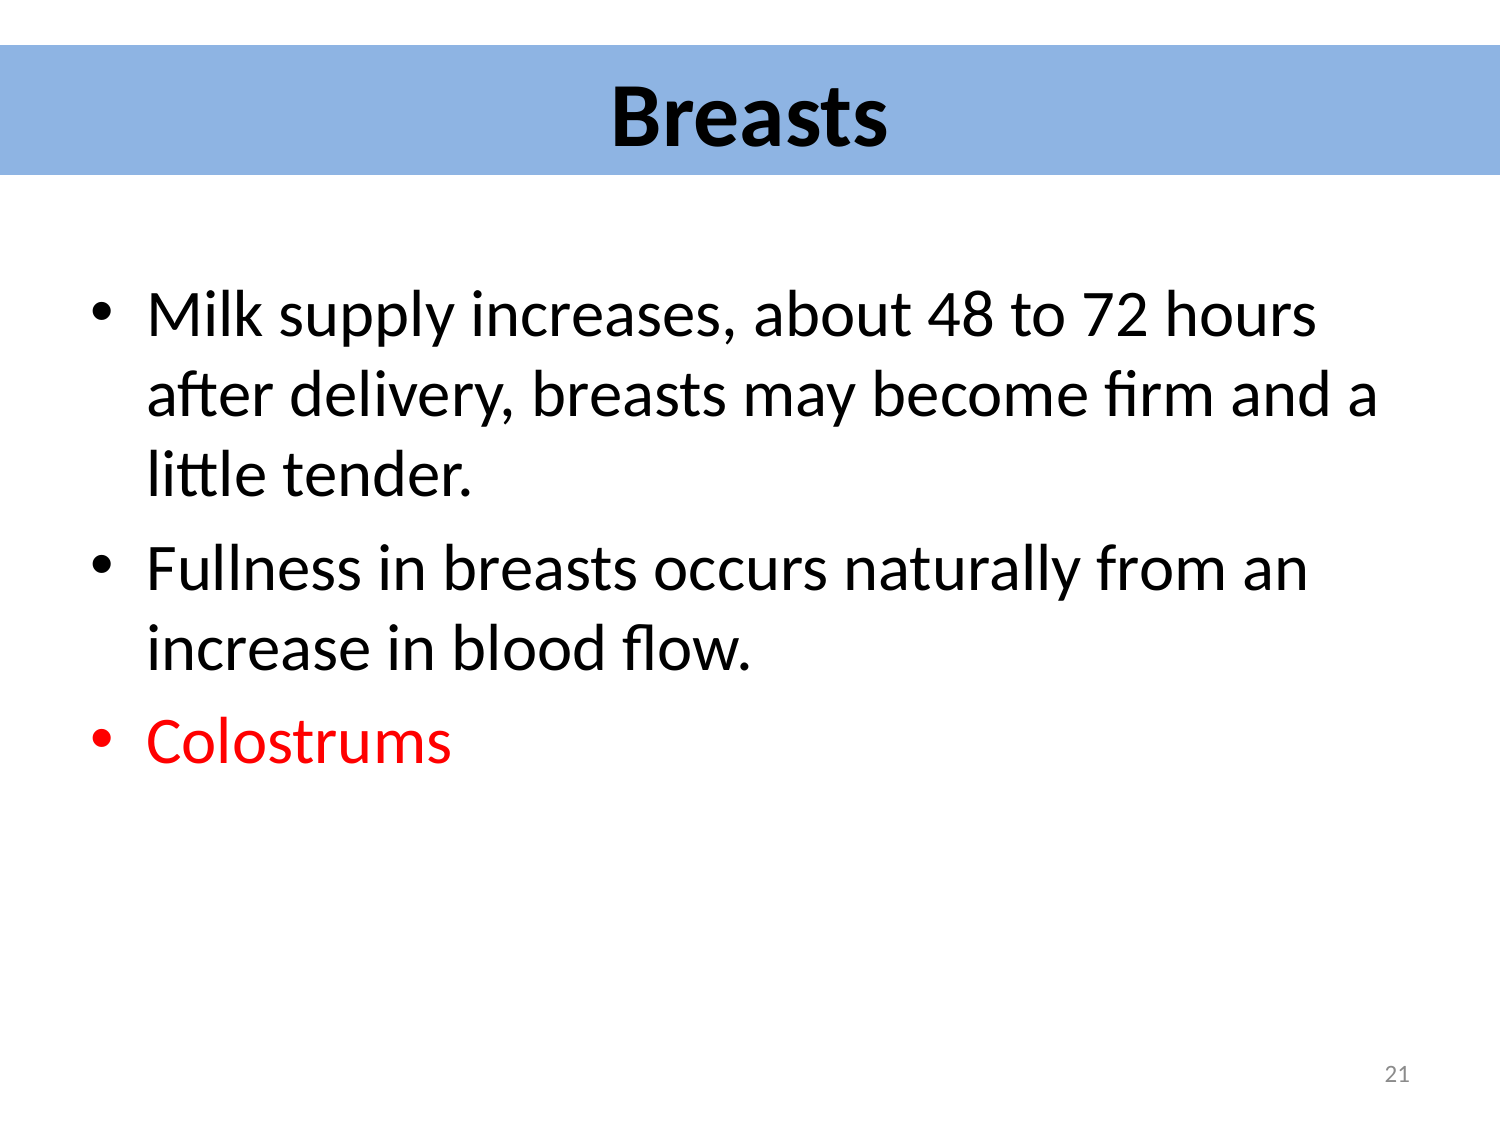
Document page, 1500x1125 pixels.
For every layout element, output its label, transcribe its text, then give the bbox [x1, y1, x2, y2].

list Milk supply increases, about 48 to 72 hours after delivery, breasts may become firm and a little tender. Fullness in breasts occurs naturally from an increase in blood flow. Colostrums [75, 262, 1425, 1005]
title Breasts [0, 45, 1500, 175]
slide_number 21 [1074, 1042, 1425, 1103]
